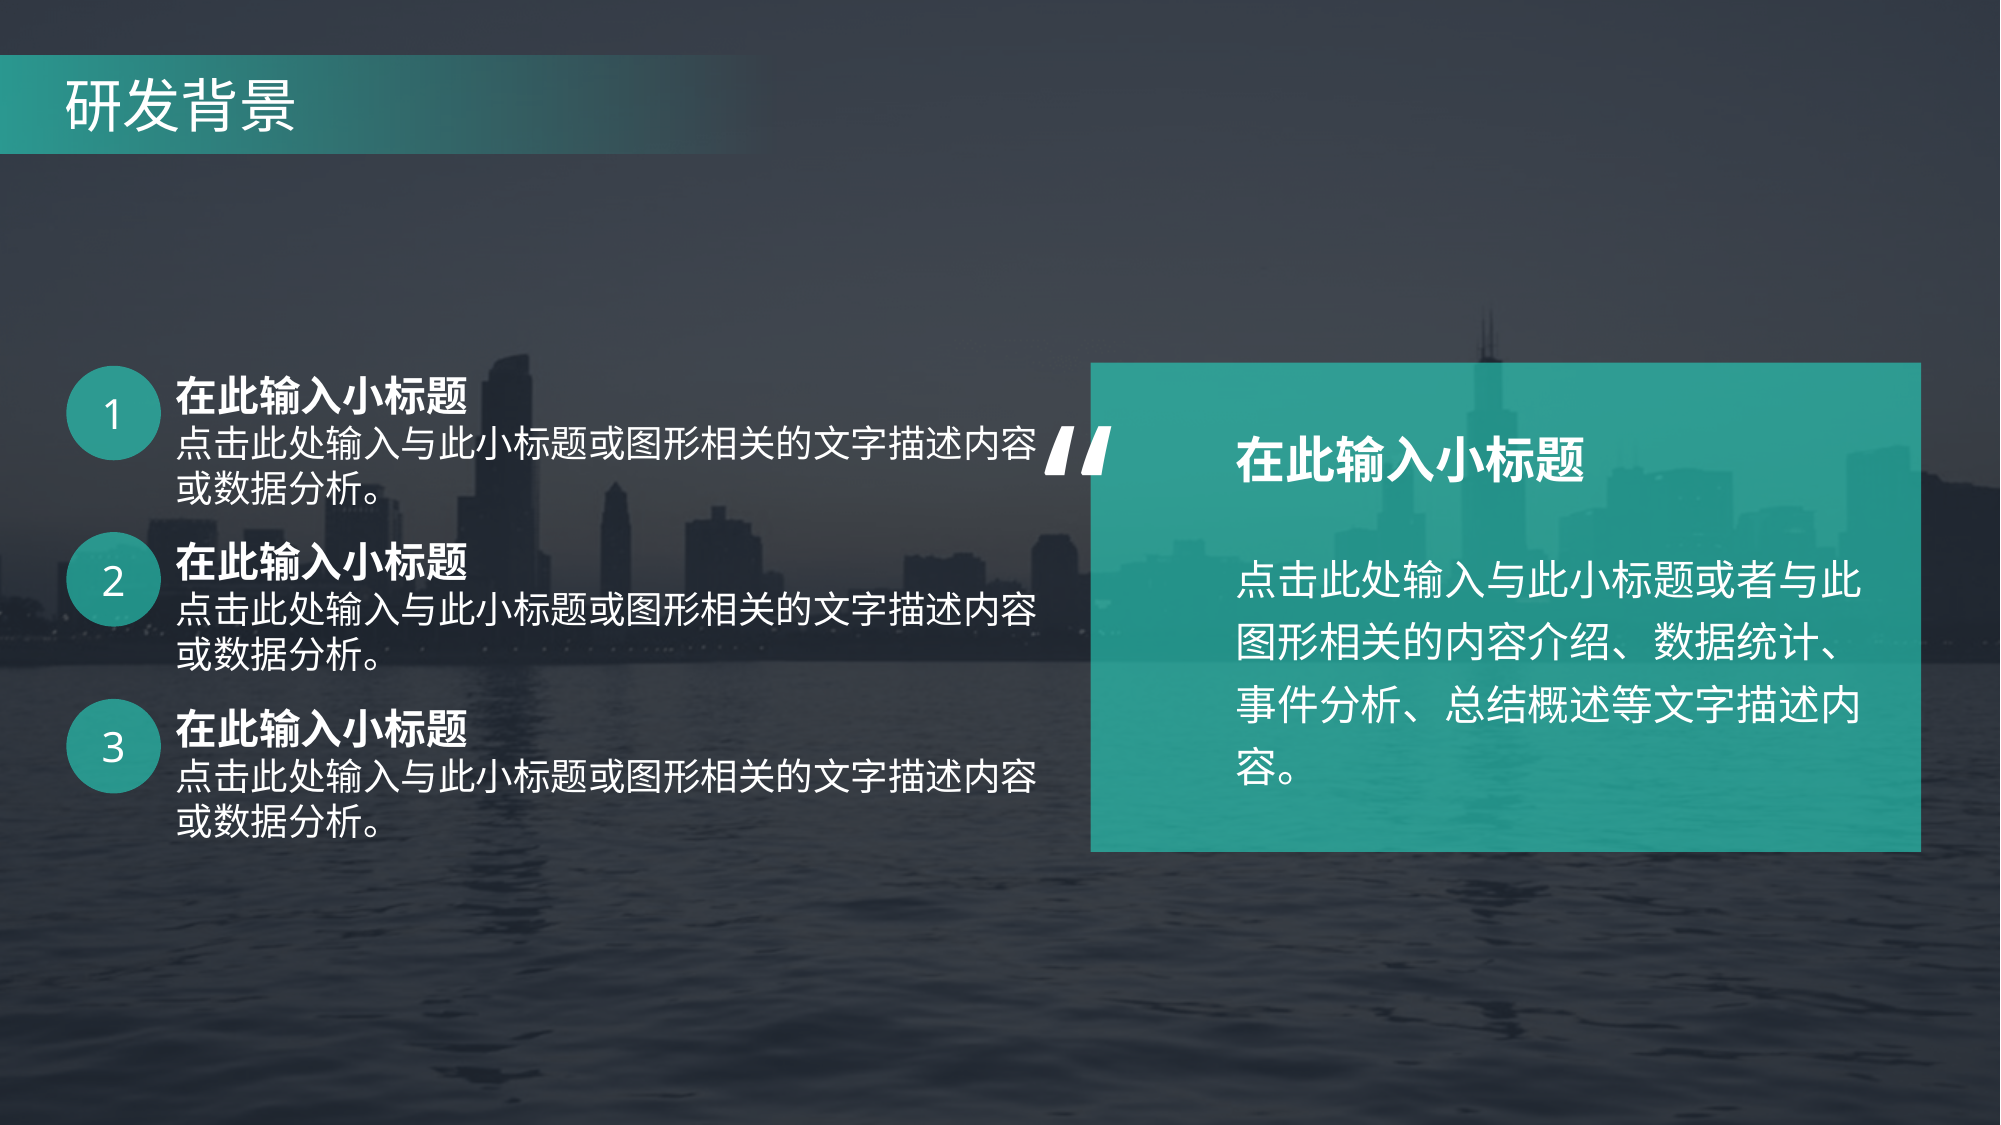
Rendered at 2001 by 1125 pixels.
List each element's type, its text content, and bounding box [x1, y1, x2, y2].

text_box 在此输入小标题 点击此处输入与此小标题或图形相关的文字描述内容或数据分析。 [160, 528, 1073, 684]
text_box 在此输入小标题 [1220, 421, 1835, 497]
text_box [1090, 362, 1922, 853]
text_box 3 [65, 697, 160, 795]
text_box 2 [65, 531, 160, 628]
text_box 点击此处输入与此小标题或者与此图形相关的内容介绍、数据统计、事件分析、总结概述等文字描述内容。 [1220, 533, 1878, 799]
text_box 1 [65, 364, 160, 462]
text_box “ [1027, 362, 1218, 618]
text_box 在此输入小标题 点击此处输入与此小标题或图形相关的文字描述内容或数据分析。 [160, 362, 1027, 518]
title 研发背景 [47, 61, 314, 148]
text_box 在此输入小标题 点击此处输入与此小标题或图形相关的文字描述内容或数据分析。 [160, 695, 1073, 851]
